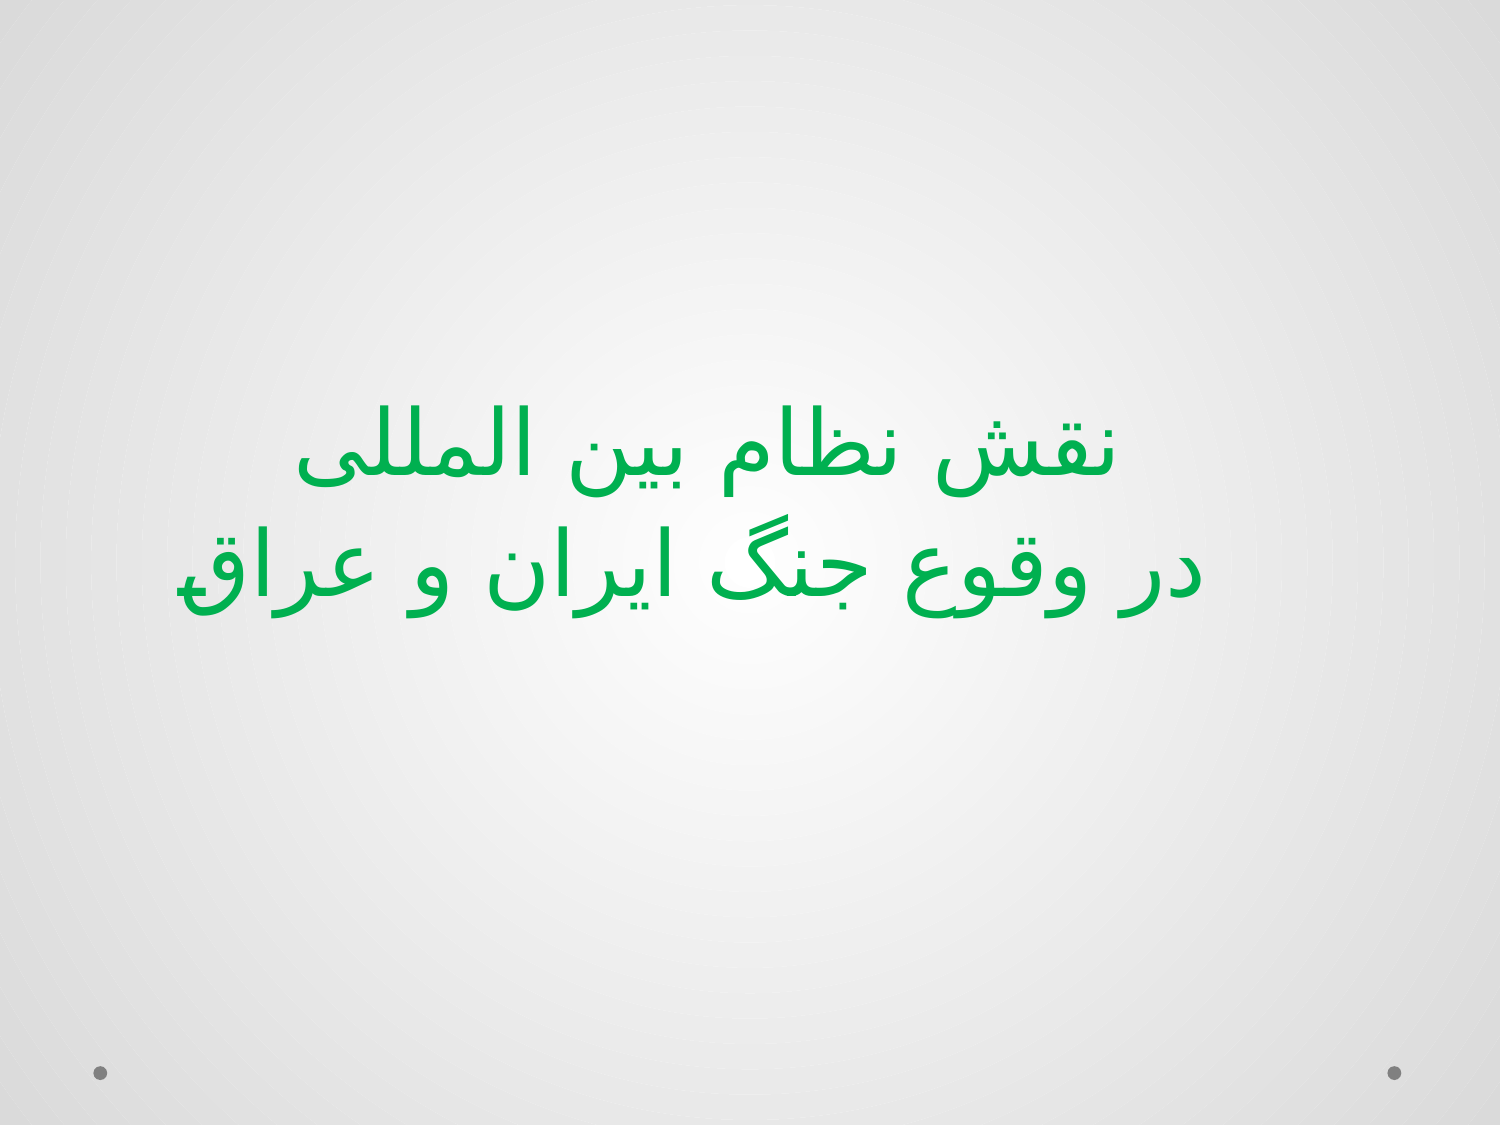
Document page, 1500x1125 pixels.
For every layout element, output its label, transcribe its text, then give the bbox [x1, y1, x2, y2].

title نقش نظام بین المللی در وقوع جنگ ایران و عراق [150, 115, 1500, 1106]
